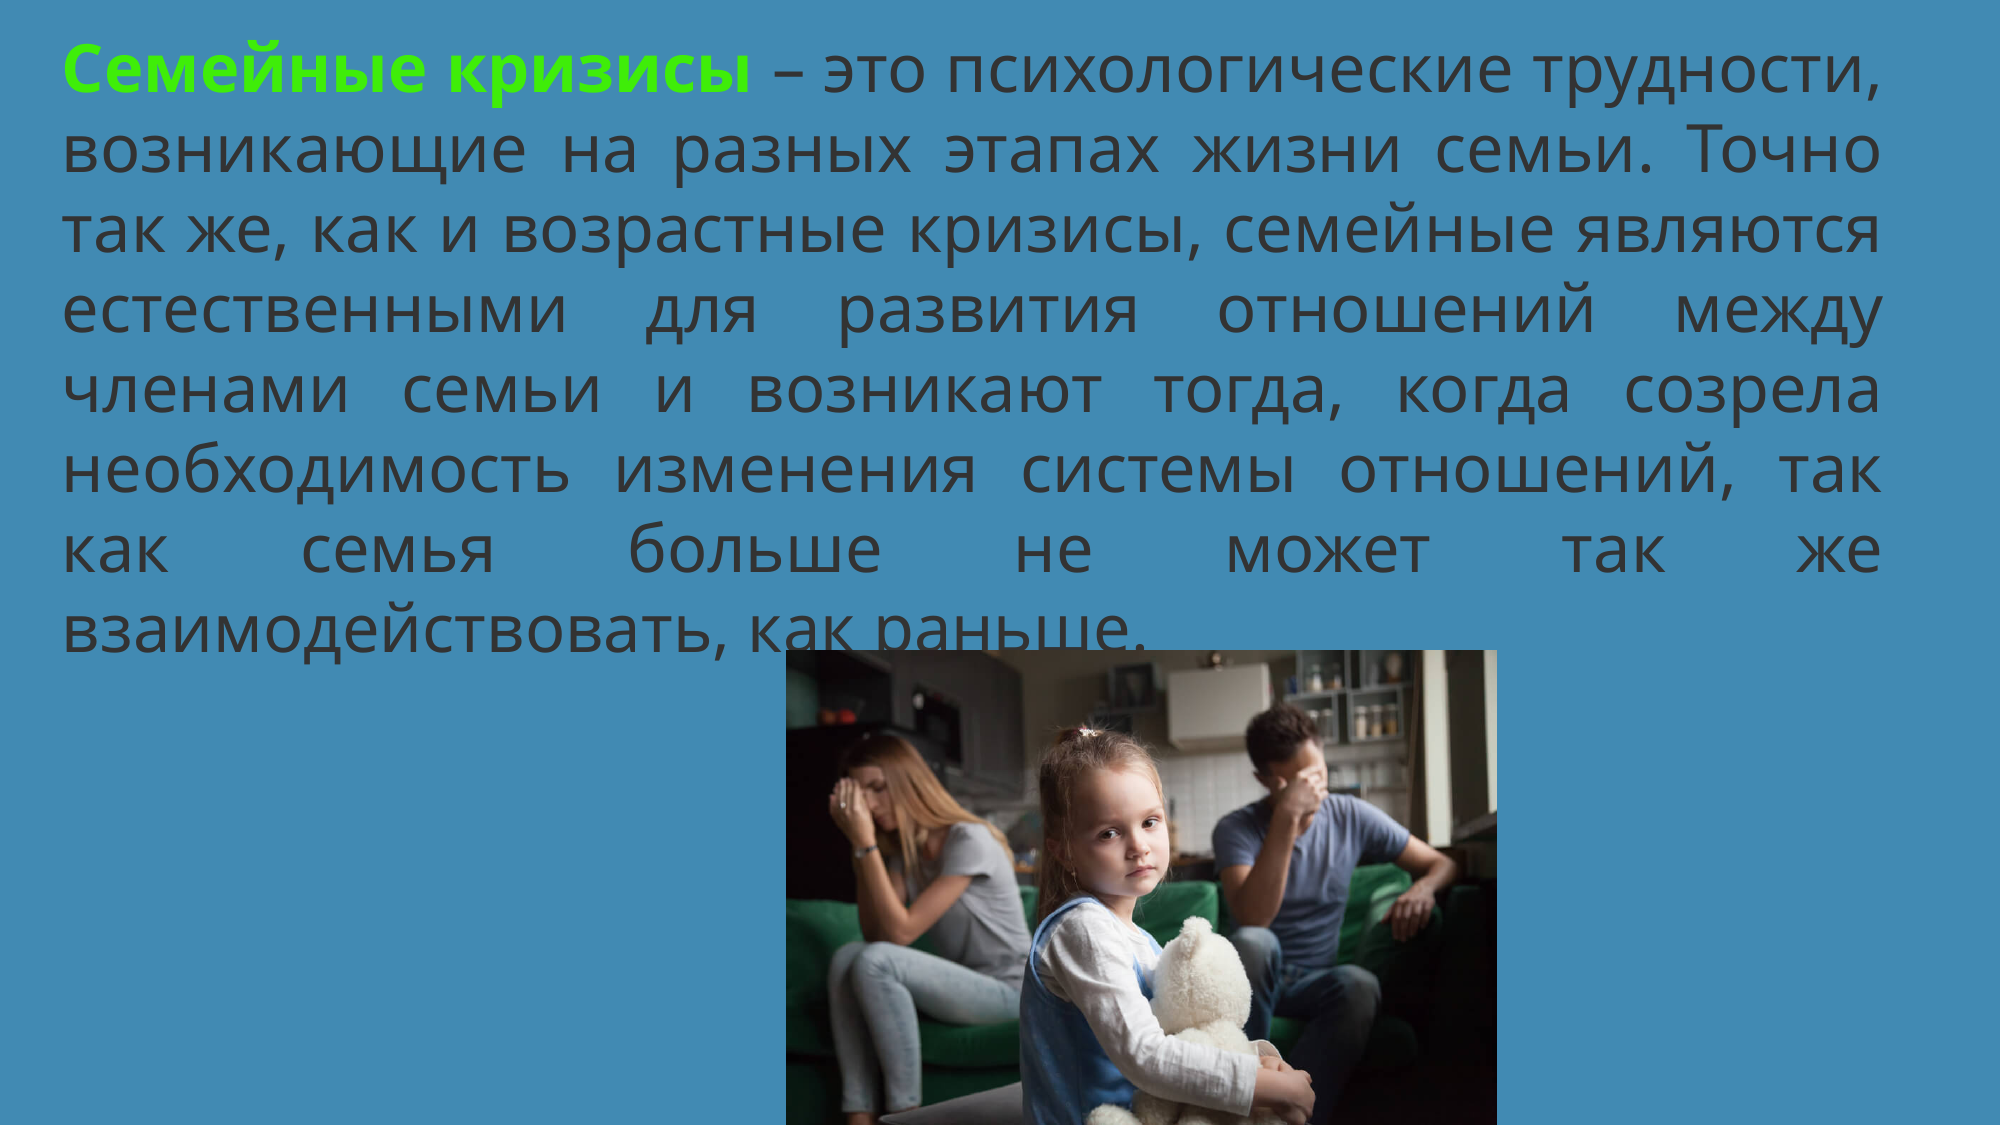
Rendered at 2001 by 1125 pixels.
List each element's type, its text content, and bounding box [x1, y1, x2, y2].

subtitle Семейные кризисы – это психологические трудности, возникающие на разных этапах жизни семьи. Точно так же, как и возрастные кризисы, семейные являются естественными для развития отношений между членами семьи и возникают тогда, когда созрела необходимость изменения системы отношений, так как семья больше не может так же взаимодействовать, как раньше. [46, 18, 1900, 576]
picture [786, 650, 1497, 1125]
